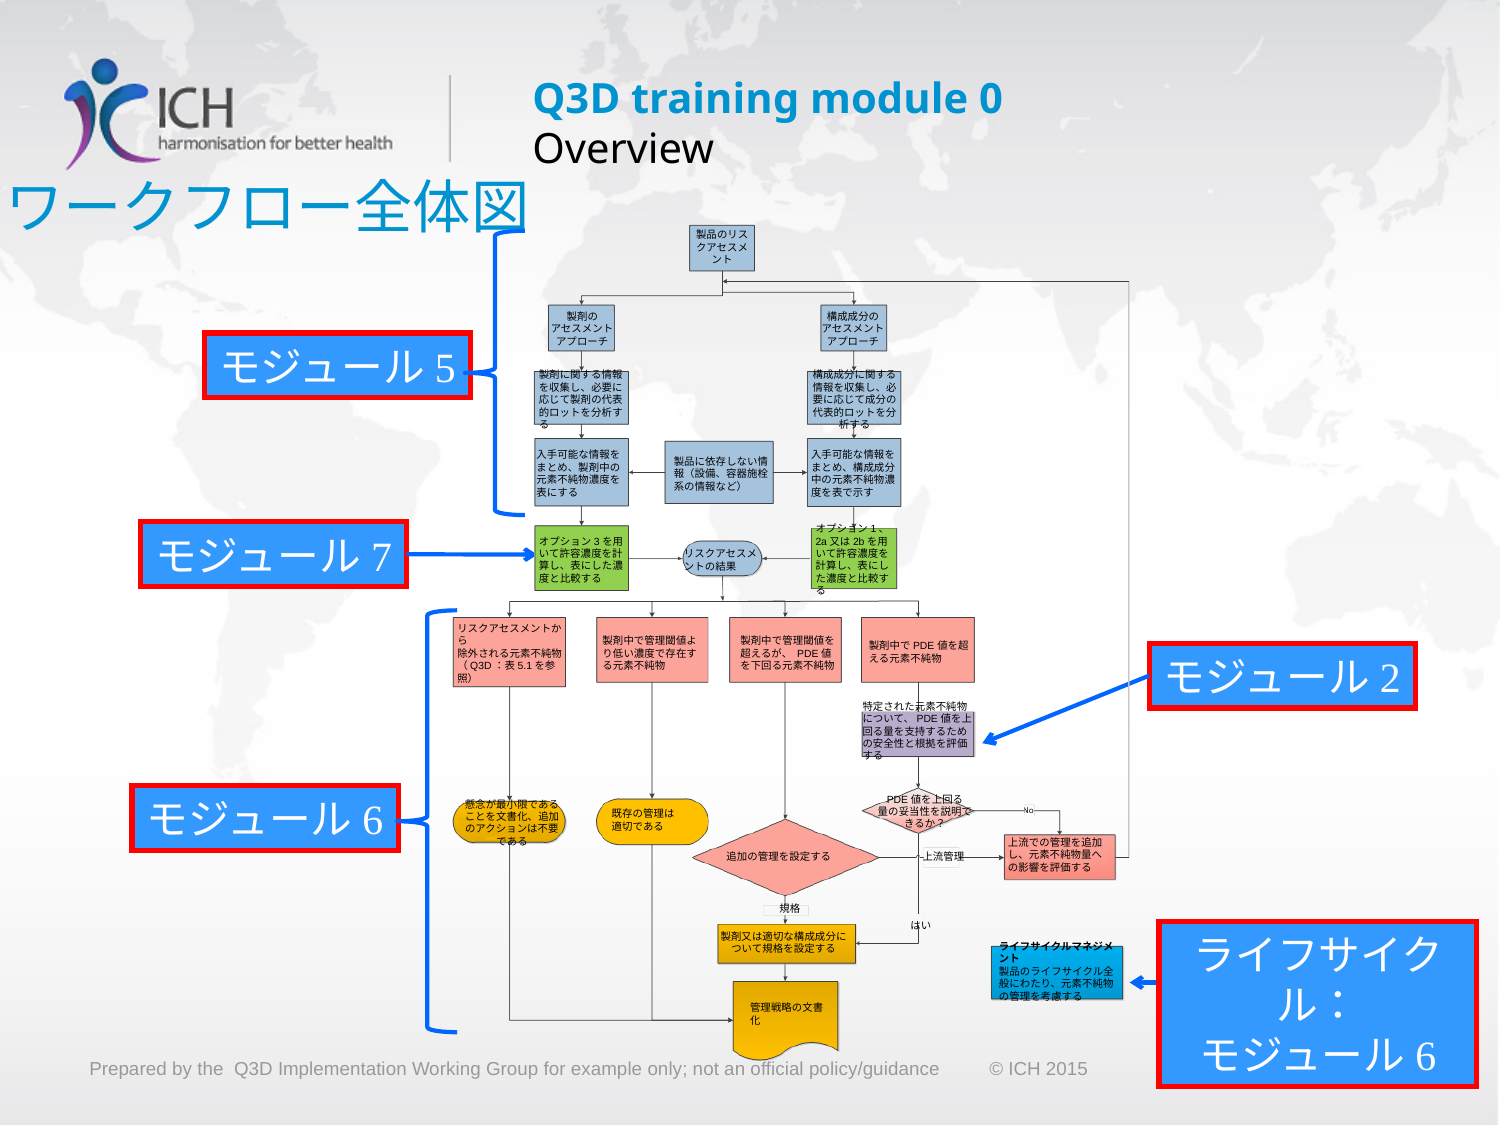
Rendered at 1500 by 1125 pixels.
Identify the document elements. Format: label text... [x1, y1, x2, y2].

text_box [1134, 921, 1477, 1038]
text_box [1134, 642, 1406, 744]
picture [539, 136, 558, 160]
picture [0, 0, 1500, 1125]
title ワークフロー全体図 [0, 162, 548, 250]
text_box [149, 521, 447, 591]
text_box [141, 610, 447, 1033]
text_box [213, 230, 447, 516]
